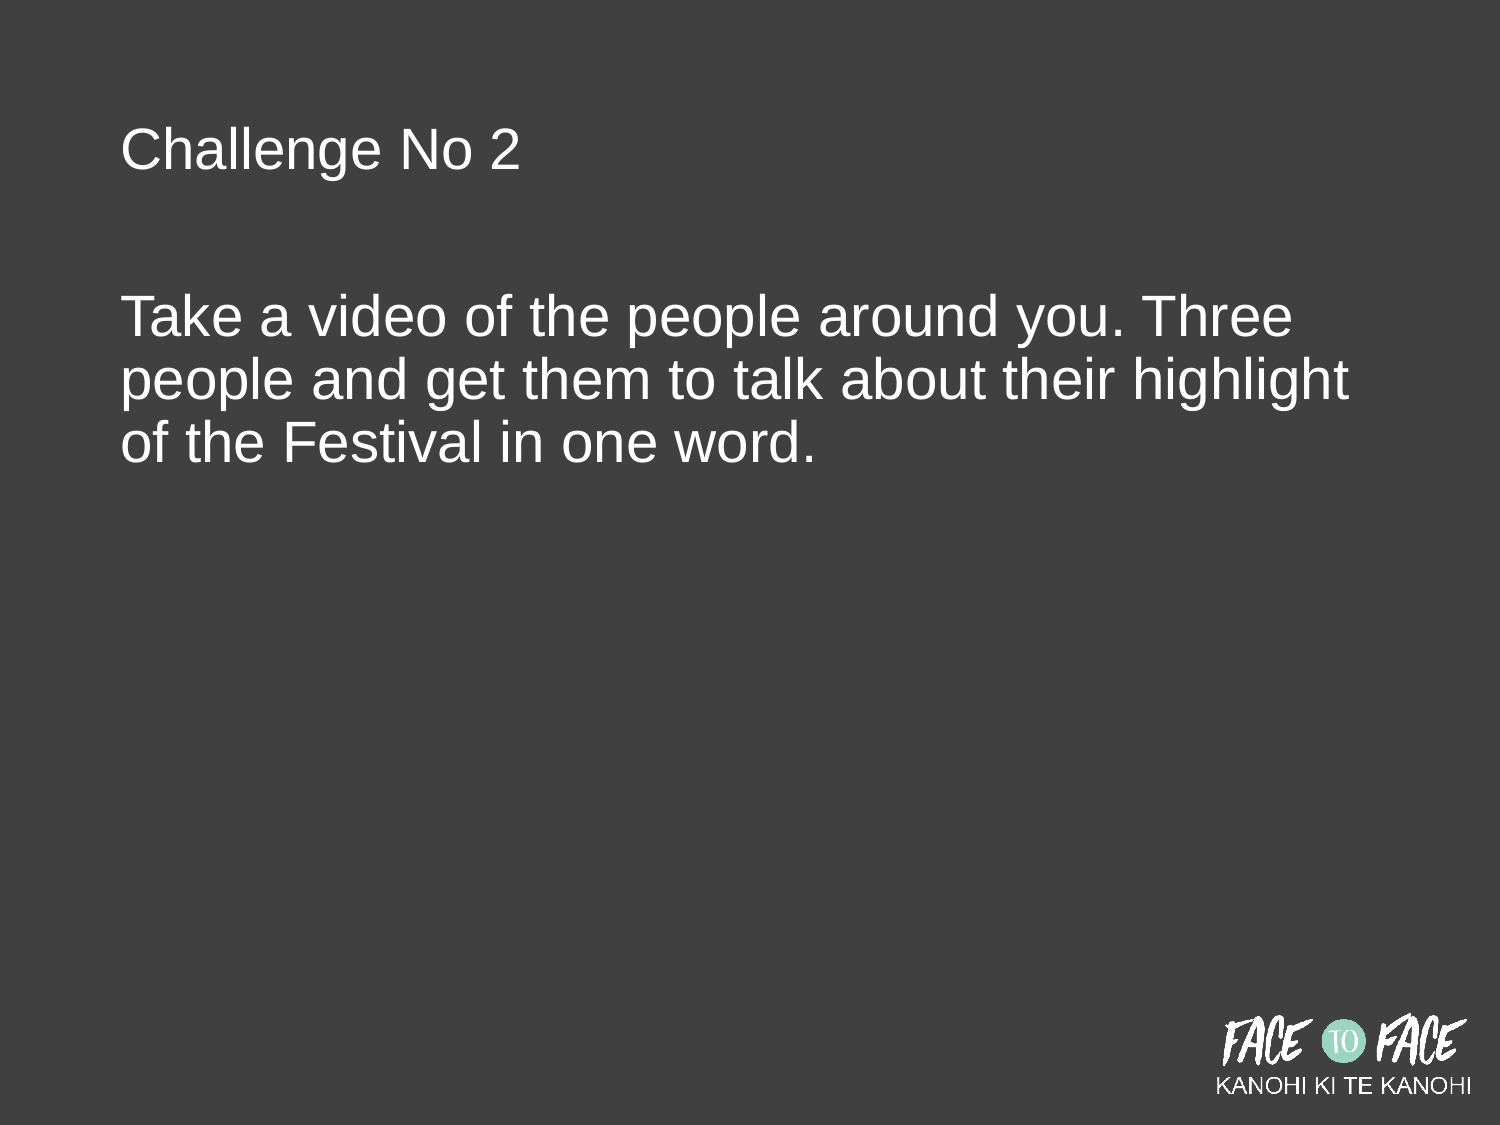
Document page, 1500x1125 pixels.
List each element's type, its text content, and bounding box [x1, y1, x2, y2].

picture [1215, 1013, 1472, 1101]
list Challenge No 2 Take a video of the people around you. Three people and get them to talk about their highlight of the Festival in one word. [105, 111, 1399, 826]
